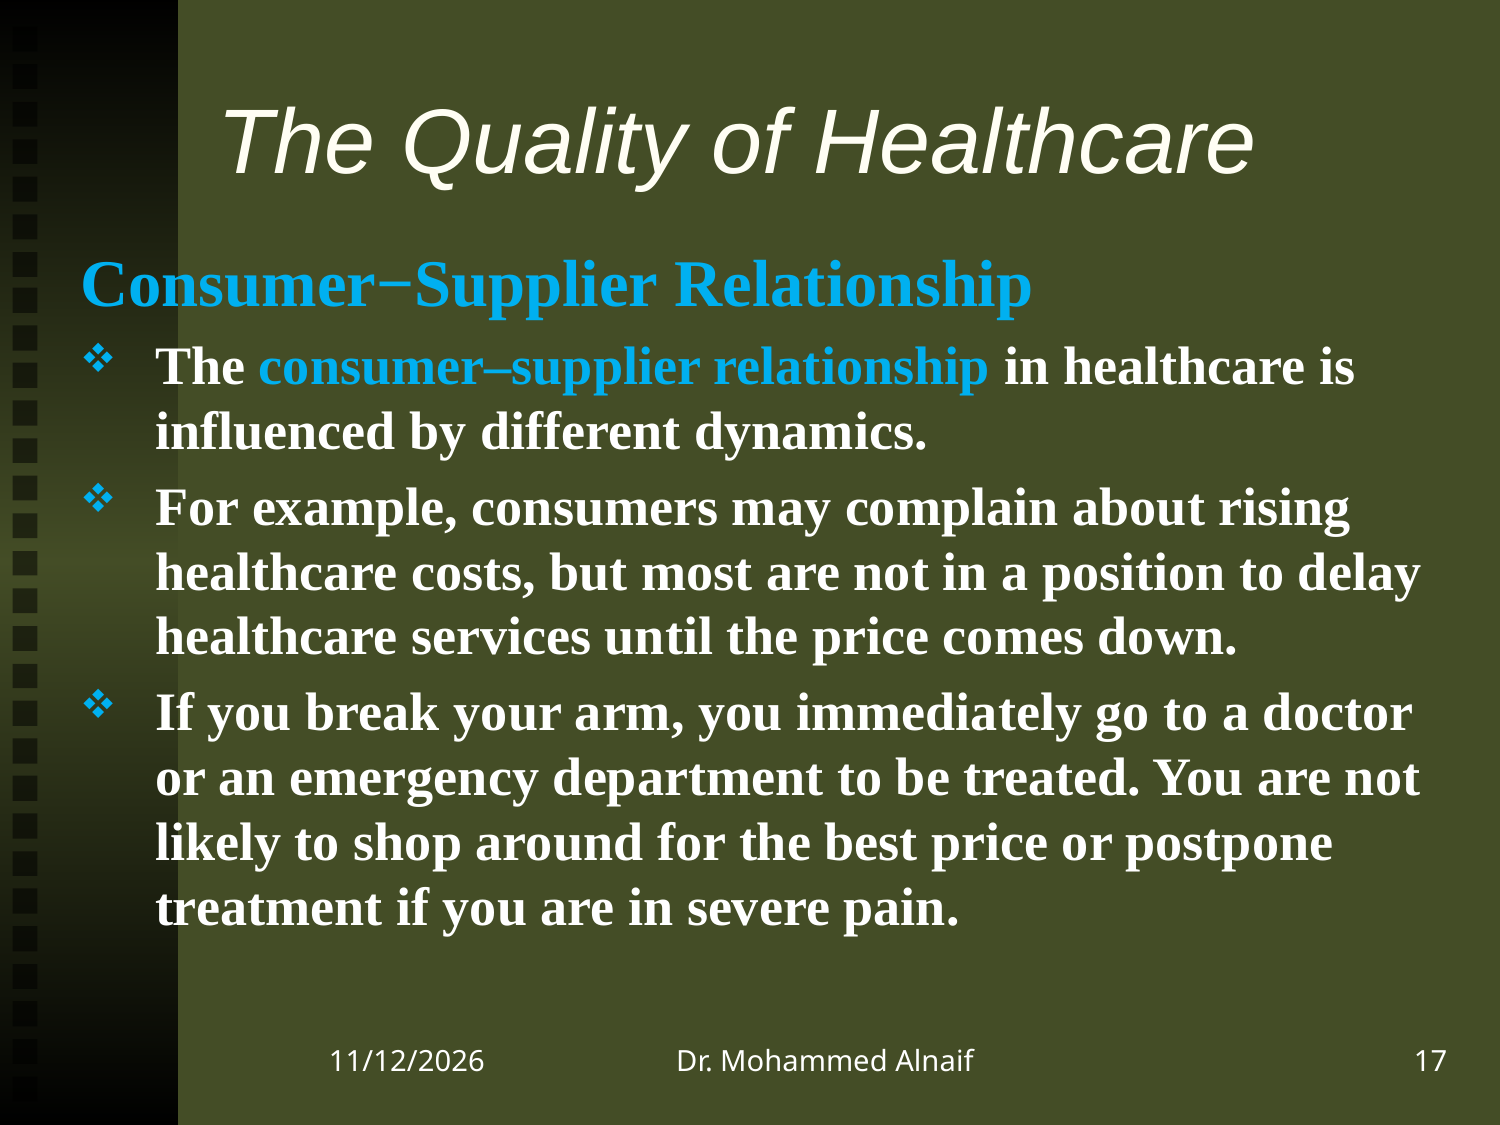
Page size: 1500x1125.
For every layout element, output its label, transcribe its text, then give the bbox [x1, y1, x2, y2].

title The Quality of Healthcare [100, 42, 1376, 231]
slide_number 17 [1149, 1024, 1463, 1101]
footer Dr. Mohammed Alnaif [587, 1024, 1063, 1101]
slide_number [187, 1024, 501, 1101]
subtitle Consumer−Supplier Relationship The consumer–supplier relationship in healthcare is influenced by different dynamics. For example, consumers may complain about rising healthcare costs, but most are not in a position to delay healthcare services until the price comes down. If you break your arm, you immediately go to a doctor or an emergency department to be treated. You are not likely to shop around for the best price or postpone treatment if you are in severe pain. [64, 231, 1459, 1024]
